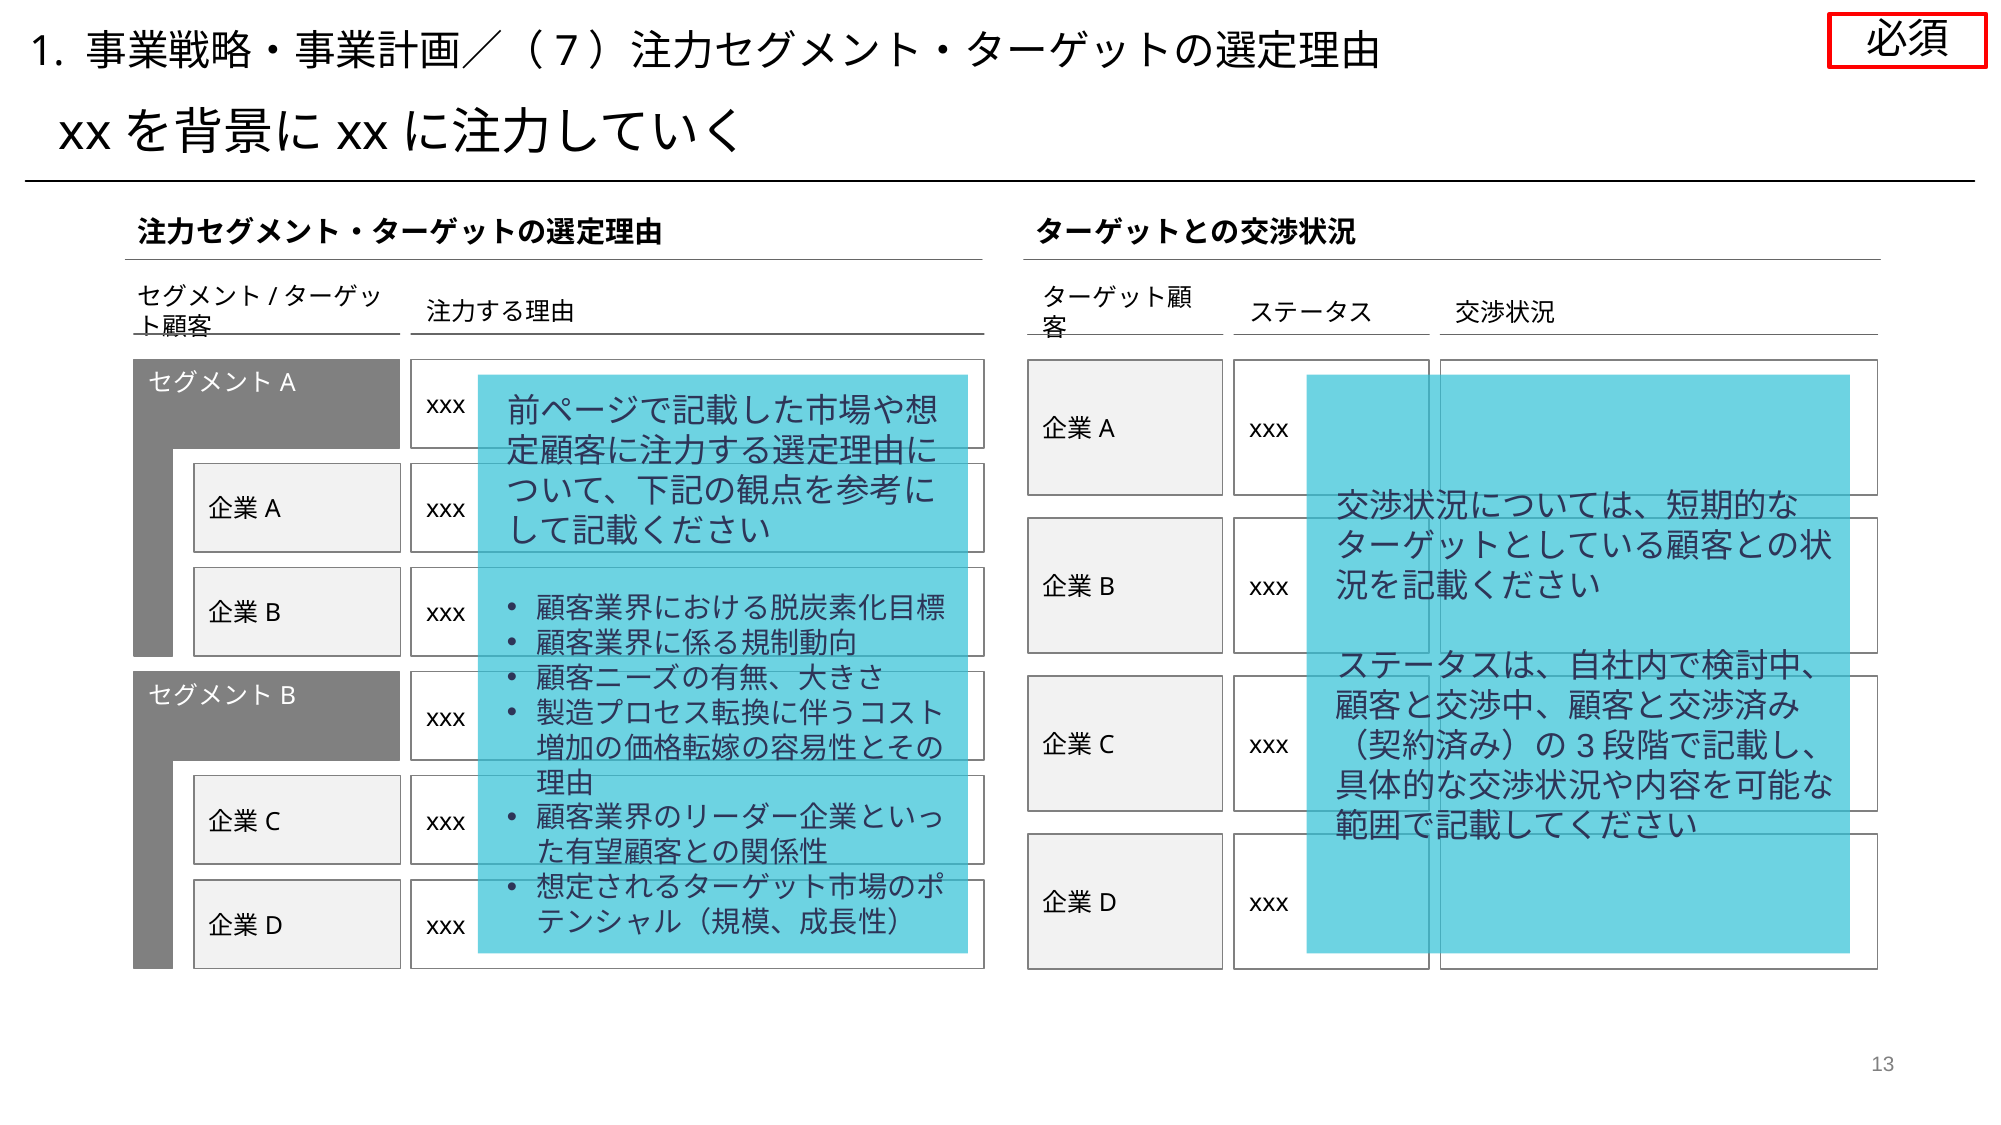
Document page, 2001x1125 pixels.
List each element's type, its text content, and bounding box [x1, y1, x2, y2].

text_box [1020, 200, 1881, 261]
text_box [1027, 287, 1223, 970]
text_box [1233, 287, 1430, 970]
text_box xxx [969, 463, 985, 553]
text_box 企業D [193, 879, 401, 969]
text_box xxx [410, 775, 477, 865]
text_box xxx [410, 359, 985, 449]
text_box xxx [410, 463, 477, 553]
text_box xxx [410, 671, 477, 761]
text_box xxx [410, 879, 985, 969]
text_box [122, 286, 400, 335]
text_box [1440, 287, 1878, 970]
text_box 前ページで記載した市場や想定顧客に注力する選定理由について、下記の観点を参考にして記載ください 顧客業界における脱炭素化目標 顧客業界に係る規制動向 顧客ニーズの有無、大きさ 製造プロセス転換に伴うコスト増加の価格転嫁の容易性とその理由 顧客業界のリーダー企業といった有望顧客との関係性 想定されるターゲット市場のポテンシャル（規模、成長性） [477, 374, 969, 954]
text_box xxx [969, 775, 985, 865]
text_box 企業A [193, 463, 401, 553]
text_box 必須 [1829, 13, 1986, 68]
text_box 交渉状況については、短期的なターゲットとしている顧客との状況を記載ください ステータスは、自社内で検討中、顧客と交渉中、顧客と交渉済み（契約済み）の3段階で記載し、具体的な交渉状況や内容を可能な範囲で記載してください [1430, 374, 1440, 954]
text_box xxx [969, 671, 985, 761]
text_box セグメントB [133, 671, 401, 969]
text_box 企業C [193, 775, 401, 865]
text_box xxx [969, 567, 985, 657]
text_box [410, 286, 985, 335]
text_box xxを背景にxxに注力していく [59, 106, 1904, 161]
text_box 企業B [193, 567, 401, 657]
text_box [122, 200, 983, 261]
text_box xxx [410, 567, 477, 657]
text_box 1. 事業戦略・事業計画／（7）注力セグメント・ターゲットの選定理由 [29, 29, 1823, 75]
text_box セグメントA [133, 359, 401, 657]
